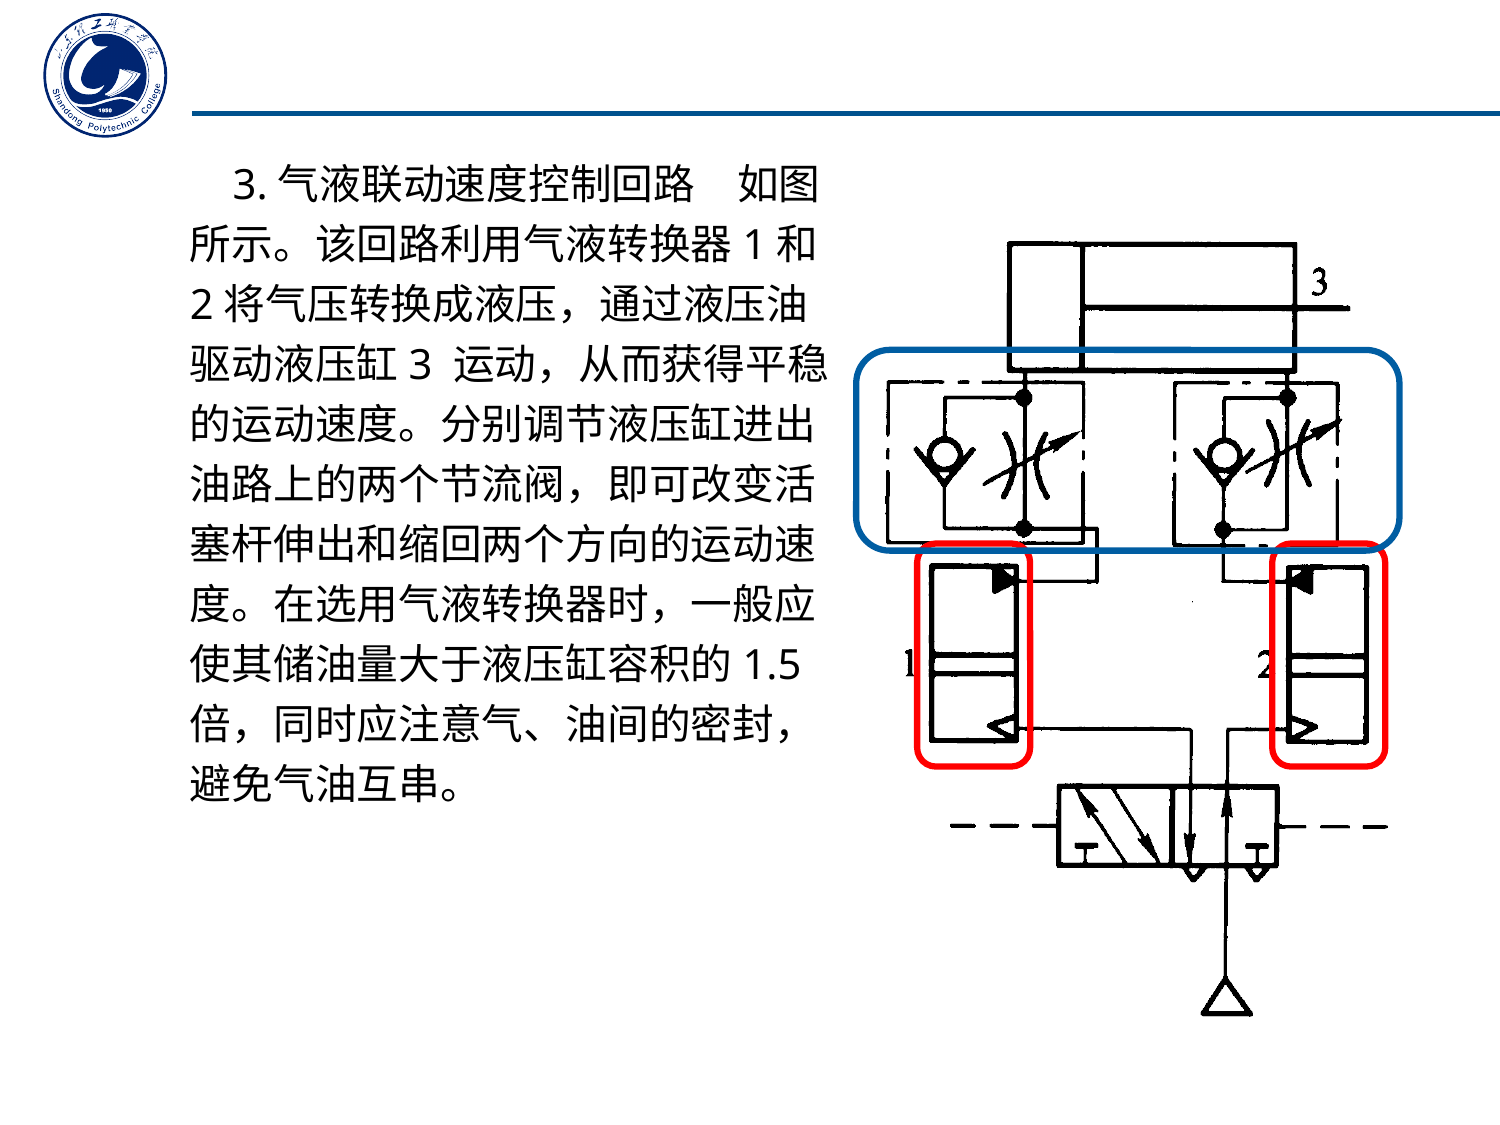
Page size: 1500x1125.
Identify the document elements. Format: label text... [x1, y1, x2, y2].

text_box [854, 355, 867, 545]
text_box 3.气液联动速度控制回路 如图所示。该回路利用气液转换器1和2将气压转换成液压，通过液压油驱动液压缸3 运动，从而获得平稳的运动速度。分别调节液压缸进出油路上的两个节流阀，即可改变活塞杆伸出和缩回两个方向的运动速度。在选用气液转换器时，一般应使其储油量大于液压缸容积的1.5 倍，同时应注意气、油间的密封，避免气油互串。 [174, 140, 846, 815]
picture [872, 222, 1403, 1029]
picture [43, 7, 174, 138]
